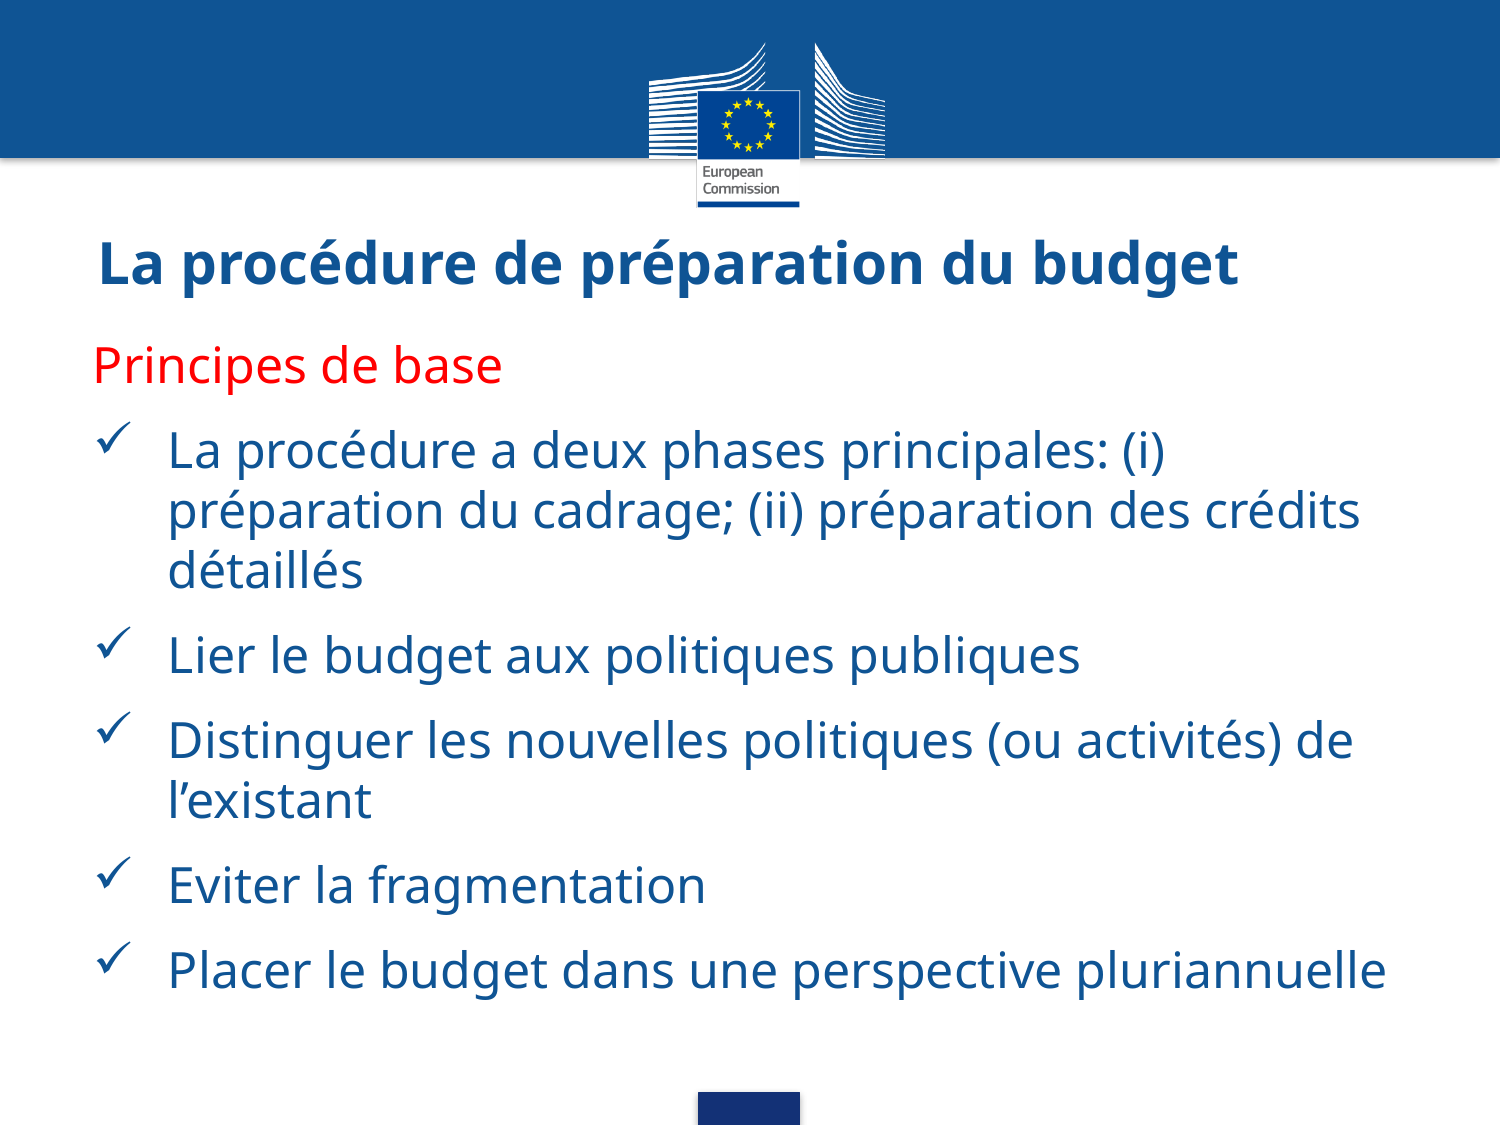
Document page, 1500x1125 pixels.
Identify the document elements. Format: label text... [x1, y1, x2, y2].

list Principes de base La procédure a deux phases principales: (i) préparation du cadrage; (ii) préparation des crédits détaillés Lier le budget aux politiques publiques Distinguer les nouvelles politiques (ou activités) de l’existant Eviter la fragmentation Placer le budget dans une perspective pluriannuelle [77, 326, 1429, 906]
picture [649, 42, 885, 184]
title La procédure de préparation du budget [23, 184, 1483, 339]
